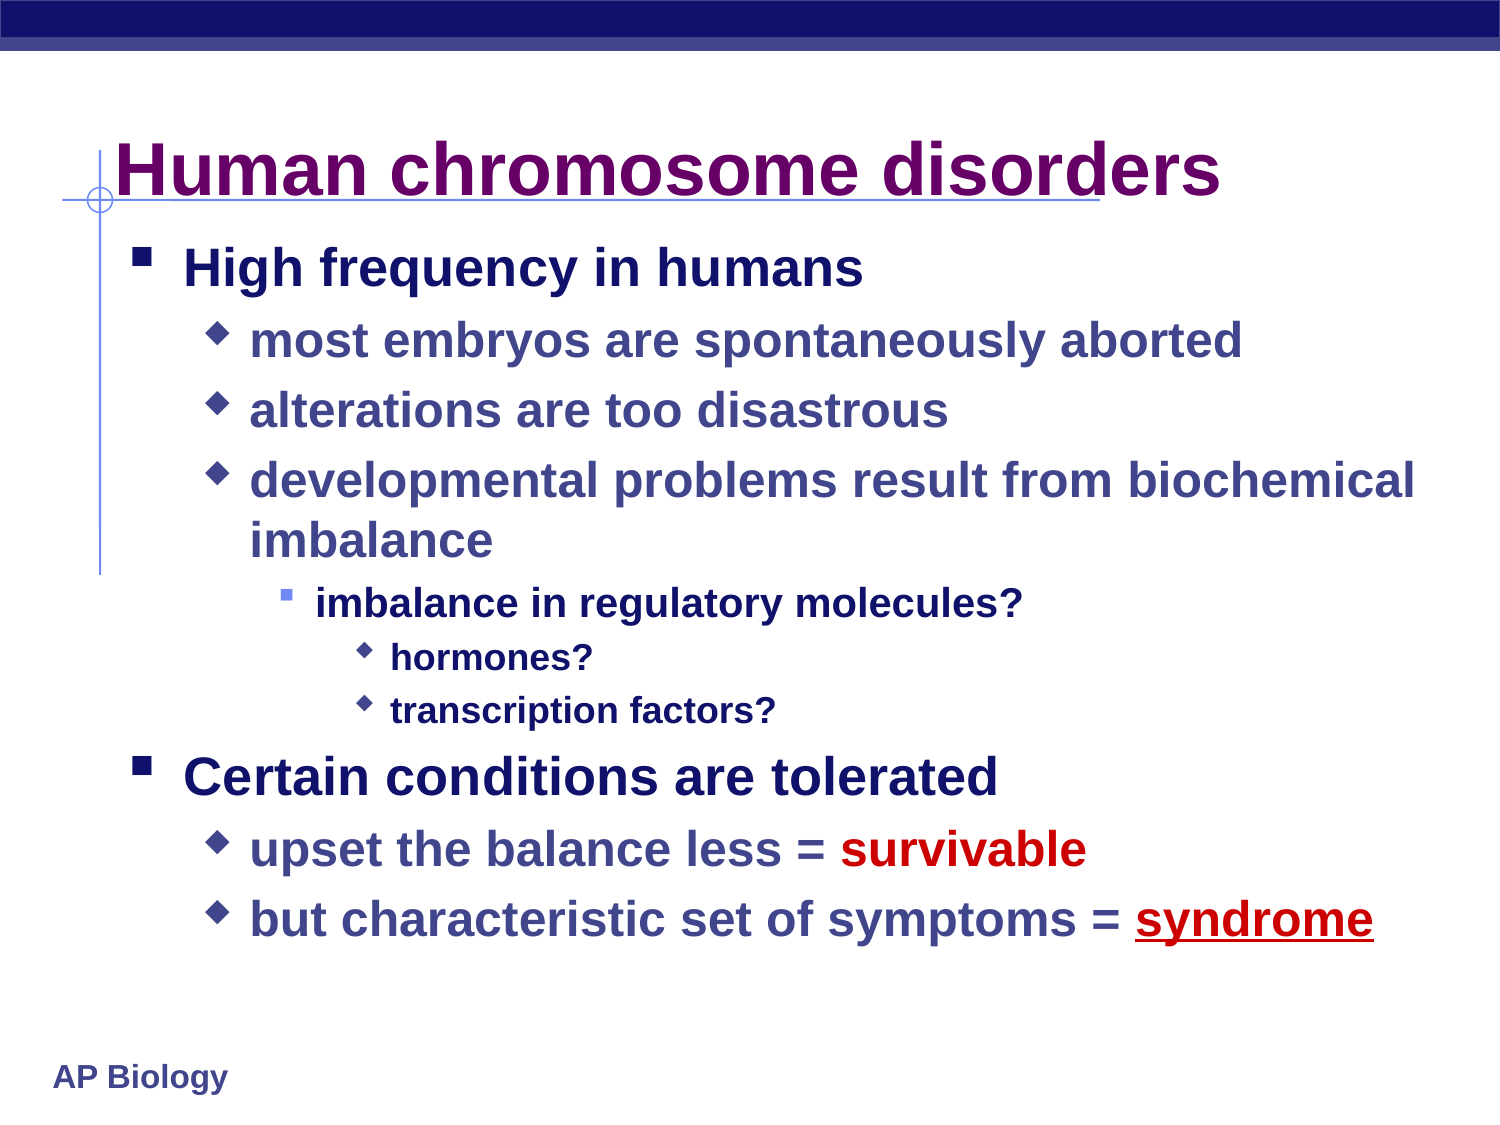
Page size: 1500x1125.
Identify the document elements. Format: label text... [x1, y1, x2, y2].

list High frequency in humans most embryos are spontaneously aborted alterations are too disastrous developmental problems result from biochemical imbalance imbalance in regulatory molecules? hormones? transcription factors? Certain conditions are tolerated upset the balance less = survivable but characteristic set of symptoms = syndrome [112, 224, 1500, 988]
title Human chromosome disorders [99, 112, 1375, 238]
